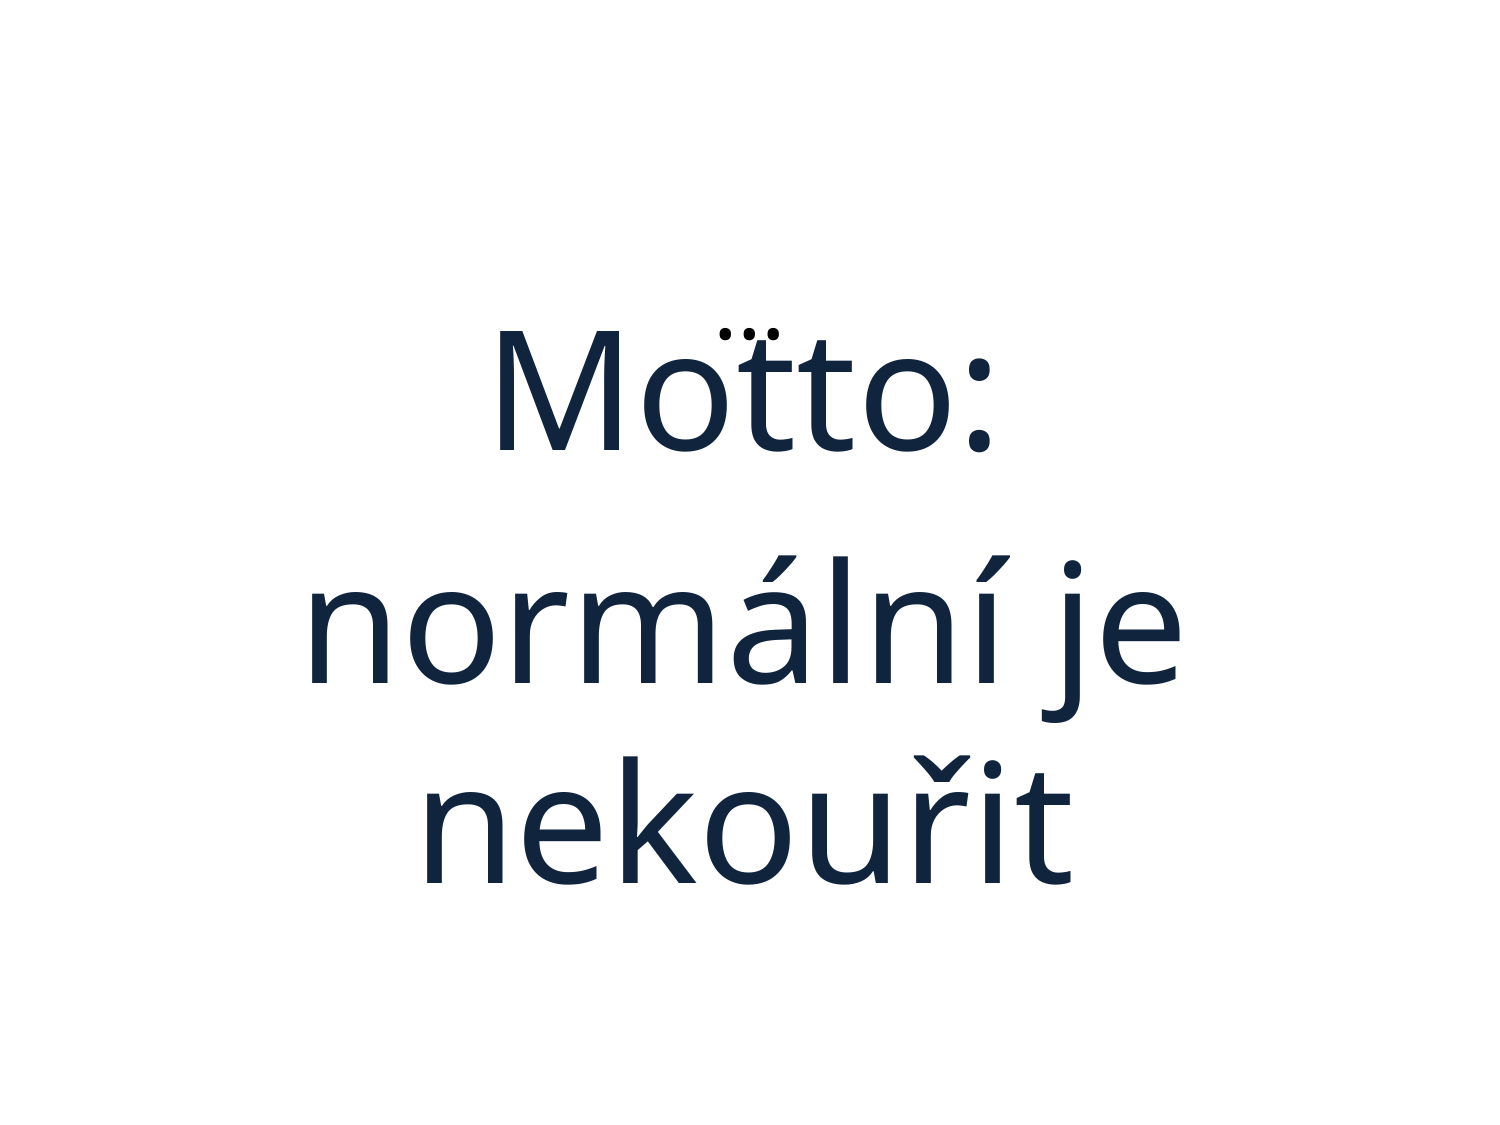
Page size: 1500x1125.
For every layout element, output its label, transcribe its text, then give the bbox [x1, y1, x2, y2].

subtitle Motto: normální je nekouřit [76, 42, 1412, 1012]
